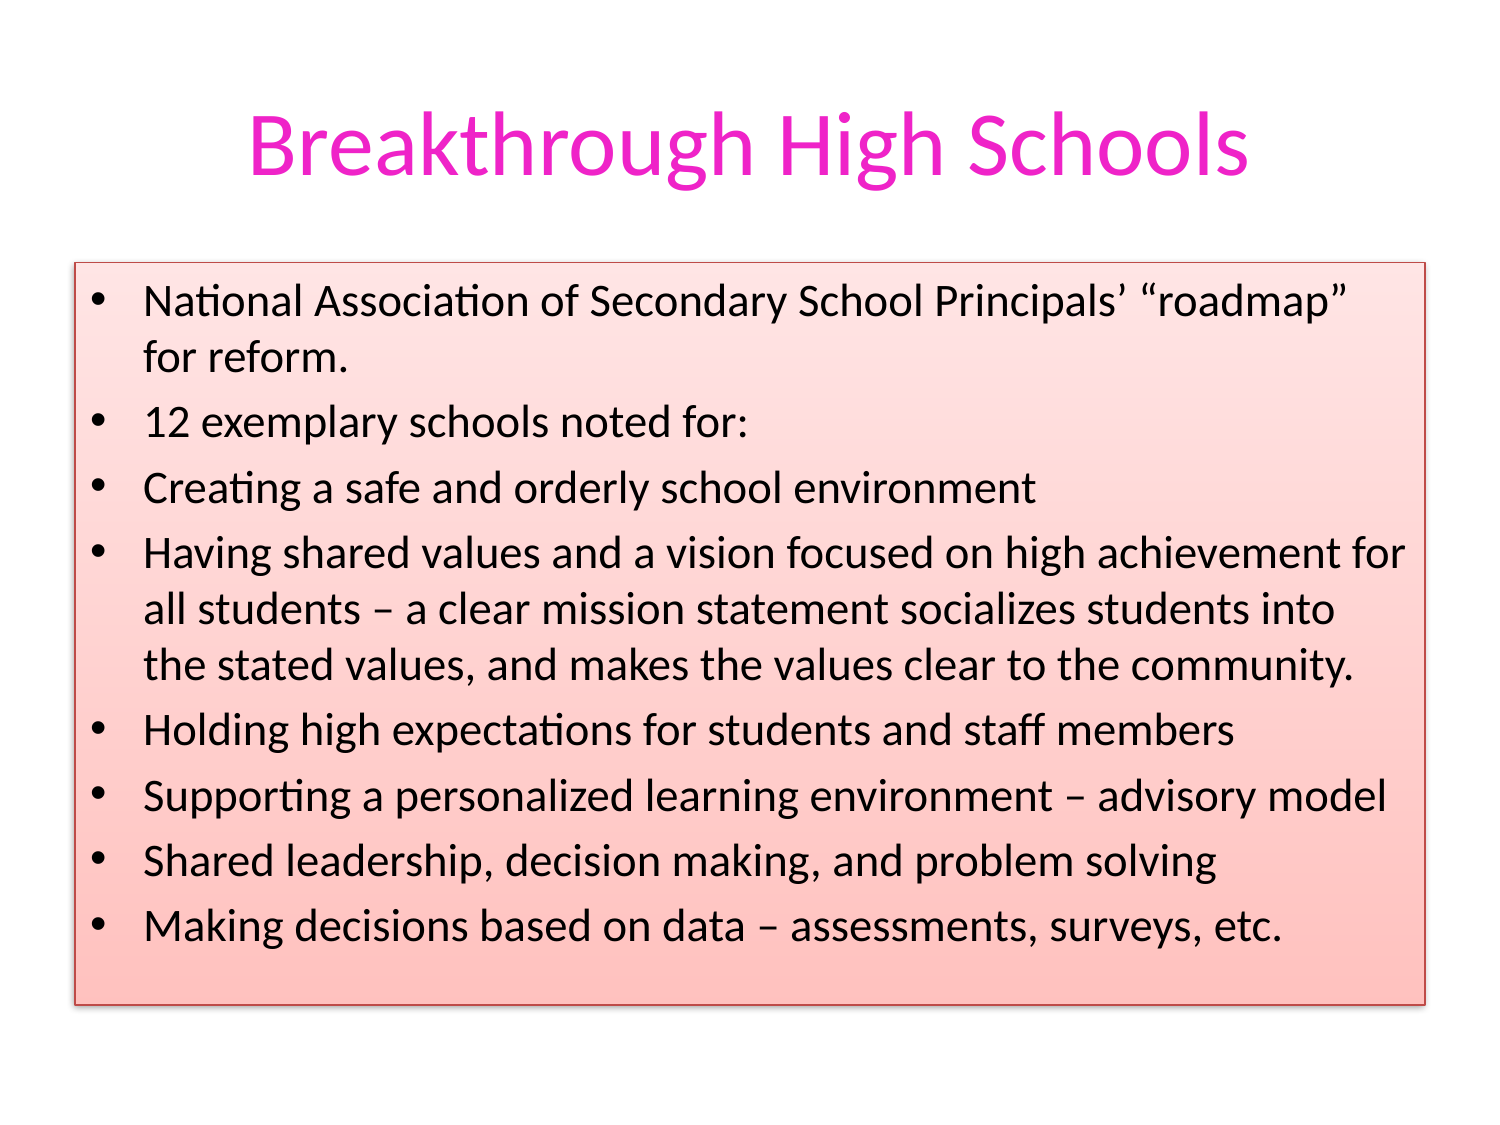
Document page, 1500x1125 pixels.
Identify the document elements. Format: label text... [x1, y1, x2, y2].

title Breakthrough High Schools [75, 45, 1425, 233]
list National Association of Secondary School Principals’ “roadmap” for reform. 12 exemplary schools noted for: Creating a safe and orderly school environment Having shared values and a vision focused on high achievement for all students – a clear mission statement socializes students into the stated values, and makes the values clear to the community. Holding high expectations for students and staff members Supporting a personalized learning environment – advisory model Shared leadership, decision making, and problem solving Making decisions based on data – assessments, surveys, etc. [74, 262, 1426, 1006]
